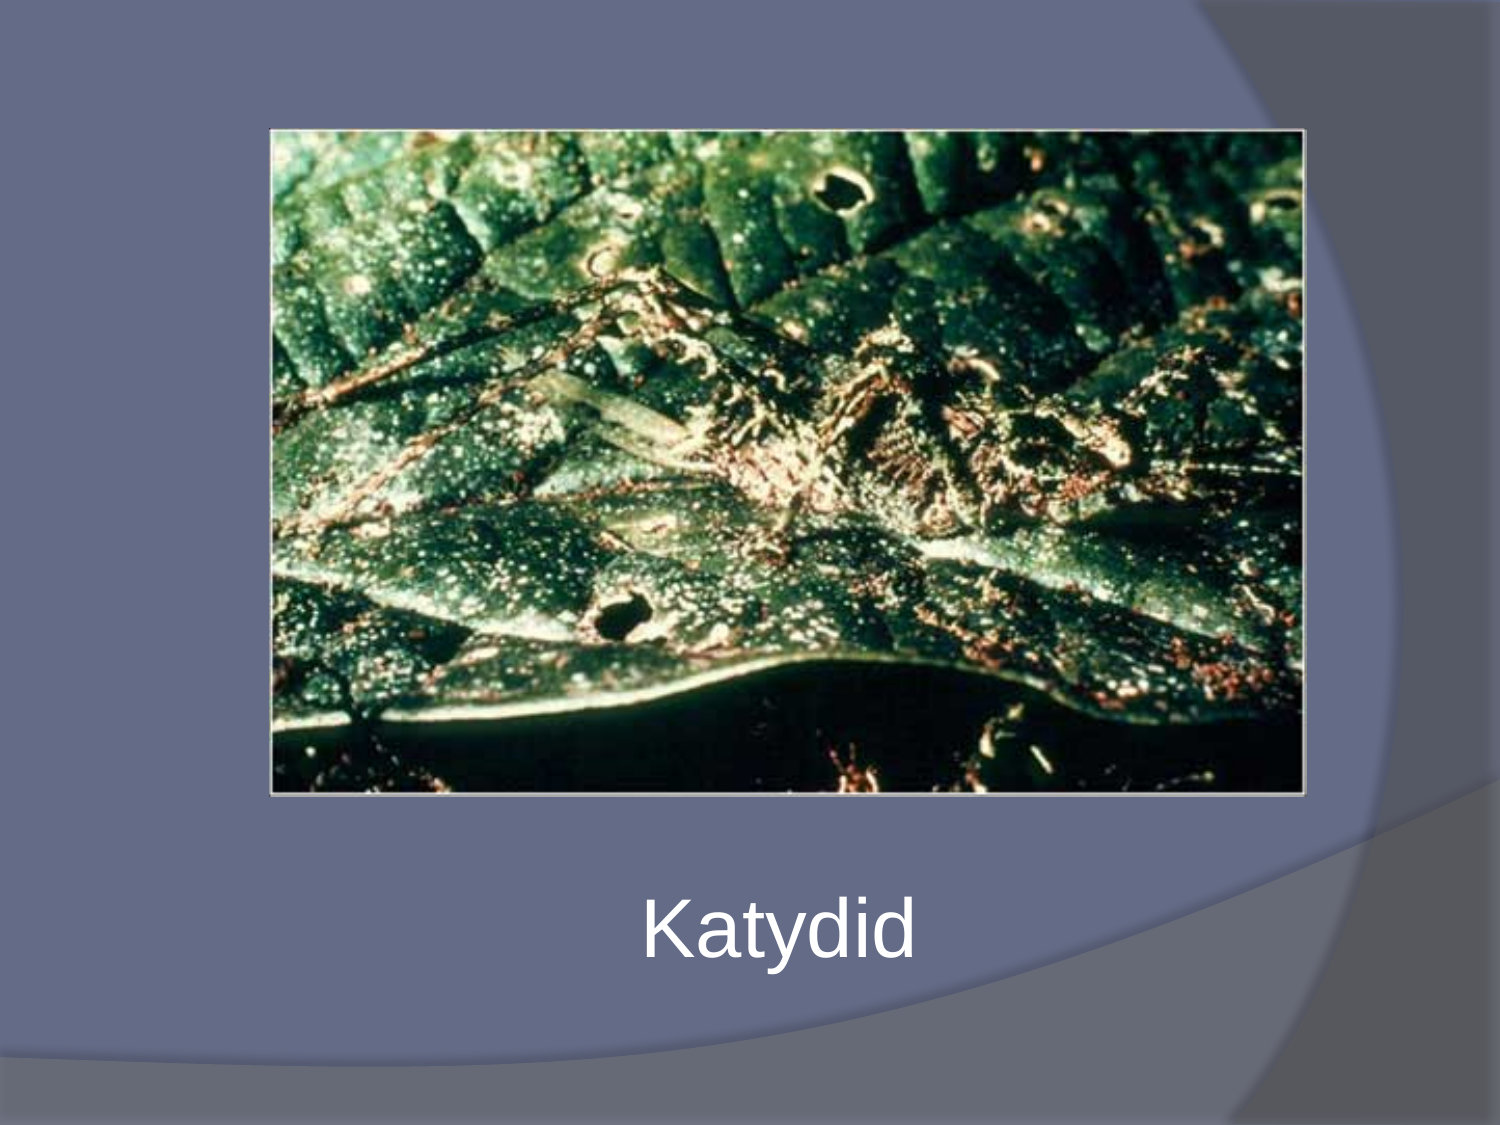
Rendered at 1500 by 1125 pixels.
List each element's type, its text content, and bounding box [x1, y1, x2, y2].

text_box Katydid [152, 867, 1407, 982]
picture [269, 128, 1307, 798]
